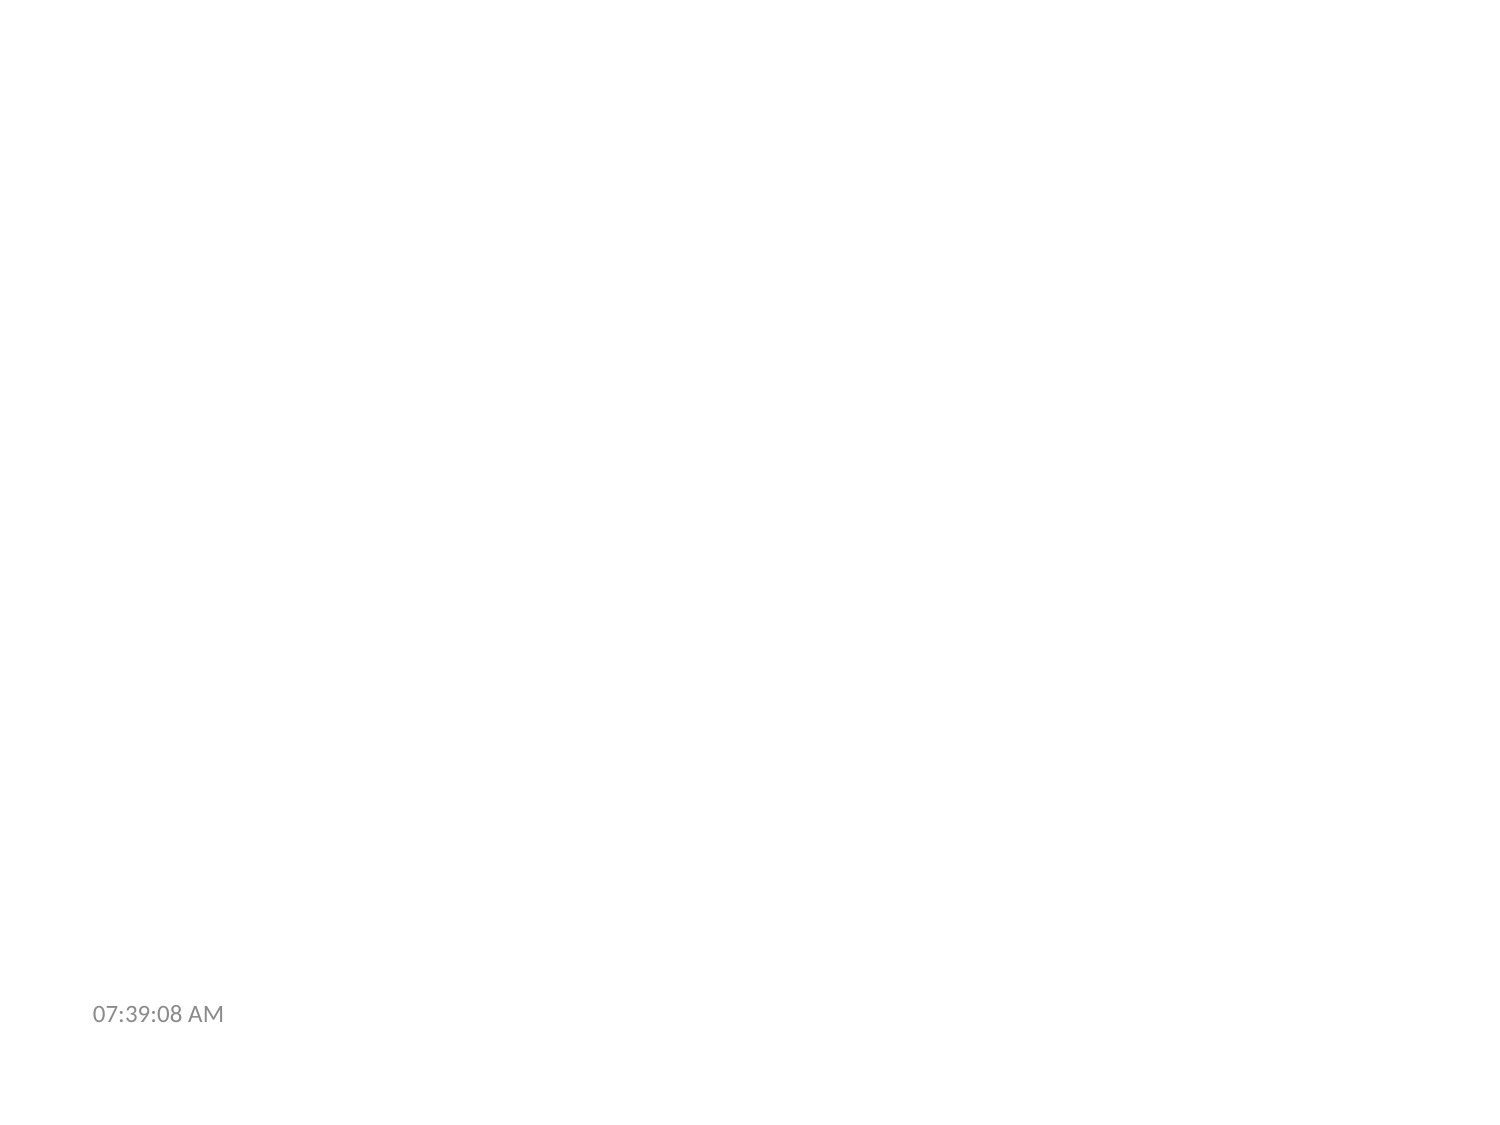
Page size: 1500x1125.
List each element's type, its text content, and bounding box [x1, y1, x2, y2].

text_box 3:35:09 PM [77, 982, 428, 1043]
